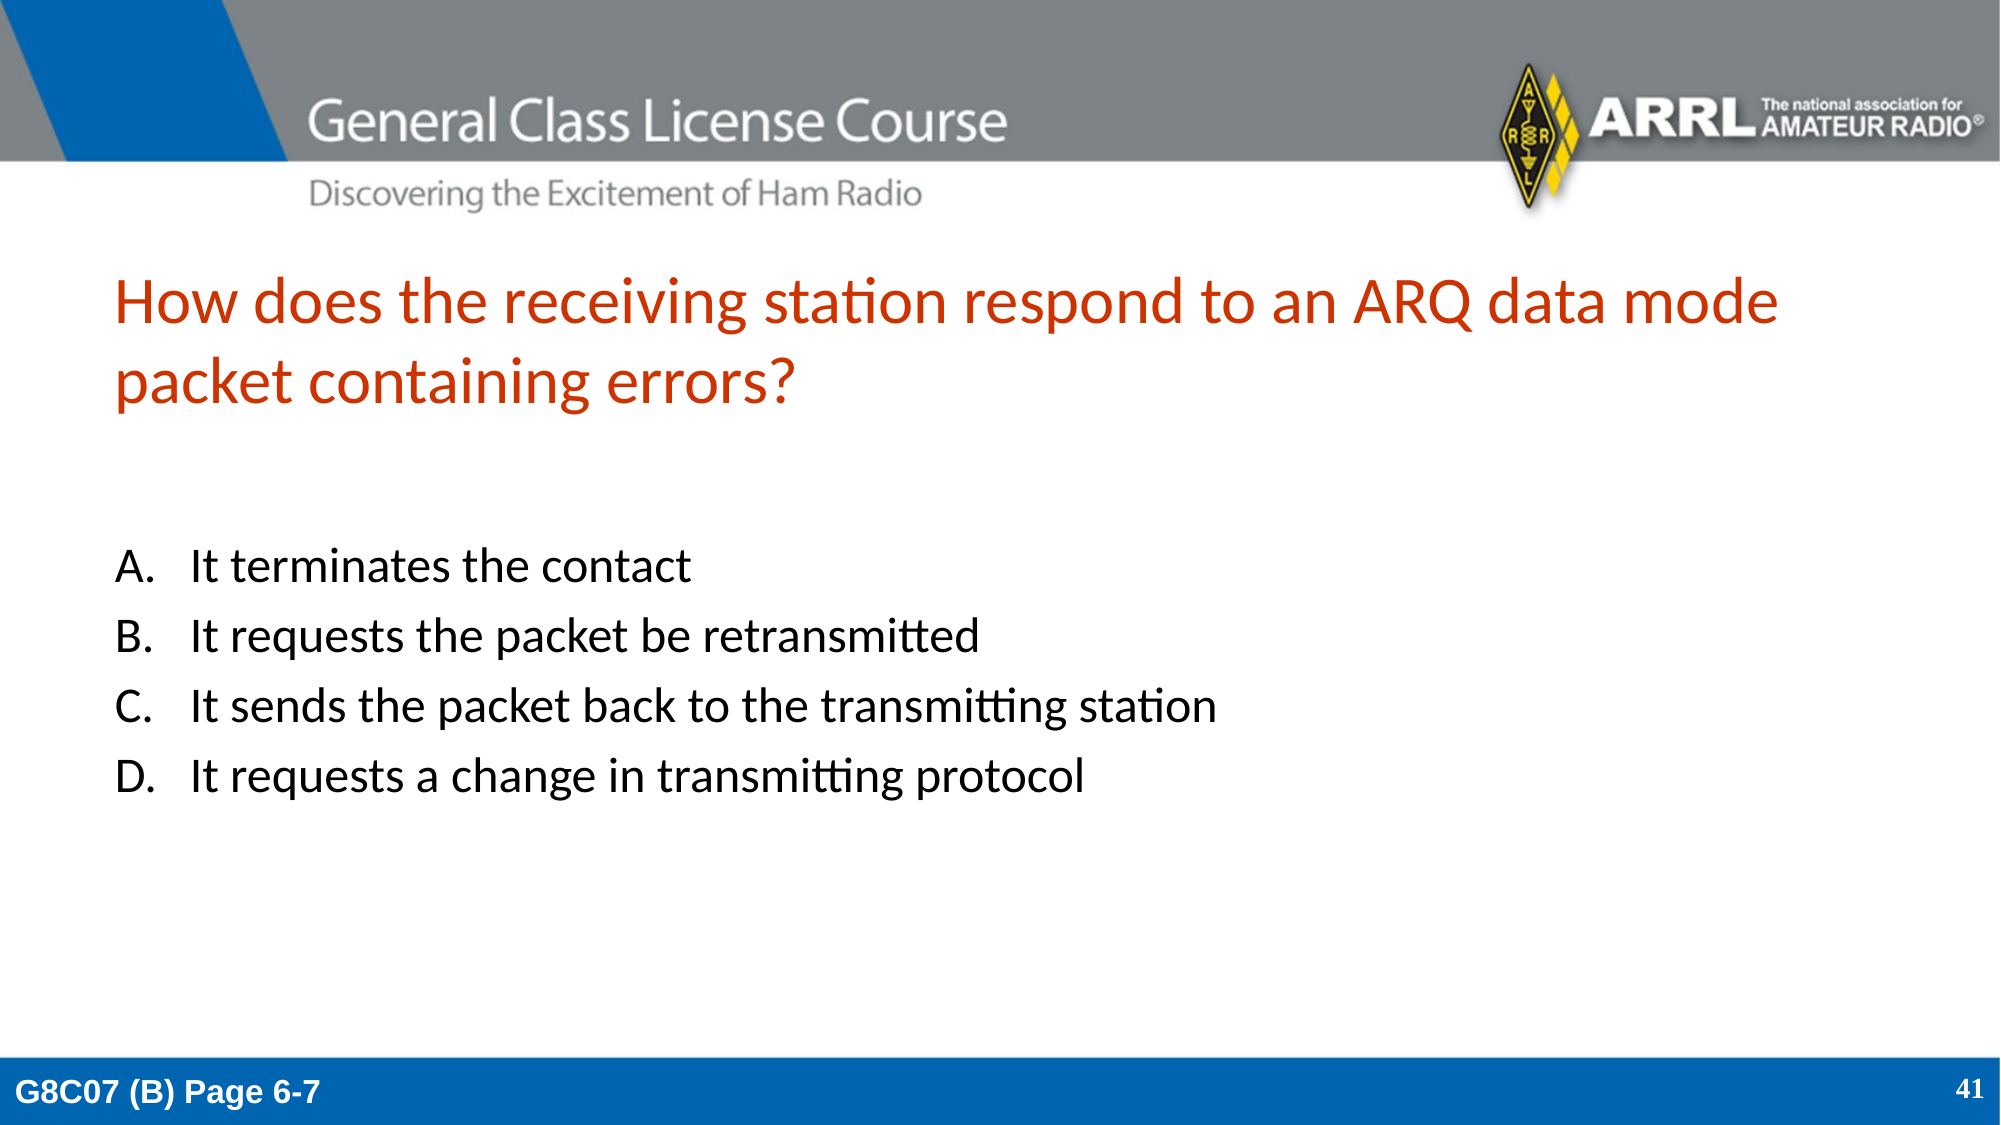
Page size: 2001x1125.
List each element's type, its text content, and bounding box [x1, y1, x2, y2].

list It terminates the contact It requests the packet be retransmitted It sends the packet back to the transmitting station It requests a change in transmitting protocol [99, 525, 1900, 1005]
text_box 41 [1875, 1062, 2000, 1113]
picture [0, 0, 2001, 1125]
title How does the receiving station respond to an ARQ data mode packet containing errors? [99, 249, 1900, 468]
text_box G8C07 (B) Page 6-7 [0, 1062, 1313, 1118]
